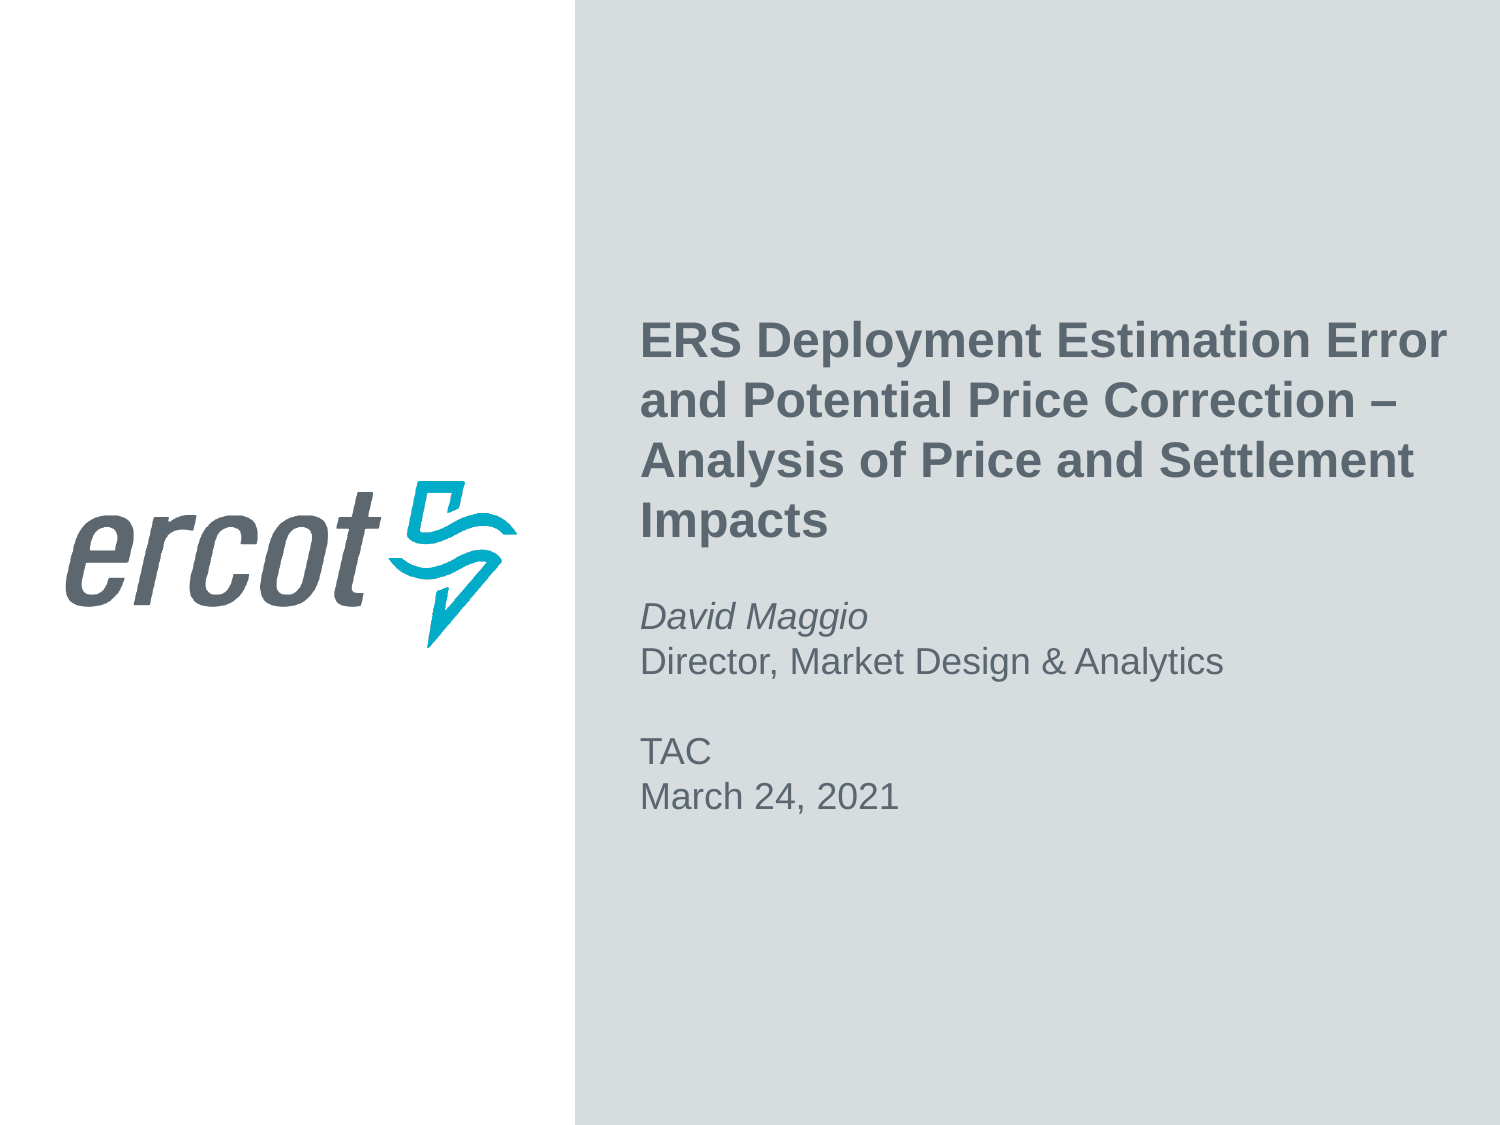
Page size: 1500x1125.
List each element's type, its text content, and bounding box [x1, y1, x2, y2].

text_box ERS Deployment Estimation Error and Potential Price Correction – Analysis of Price and Settlement Impacts David Maggio Director, Market Design & Analytics TAC March 24, 2021 [624, 299, 1488, 825]
picture [56, 471, 525, 654]
